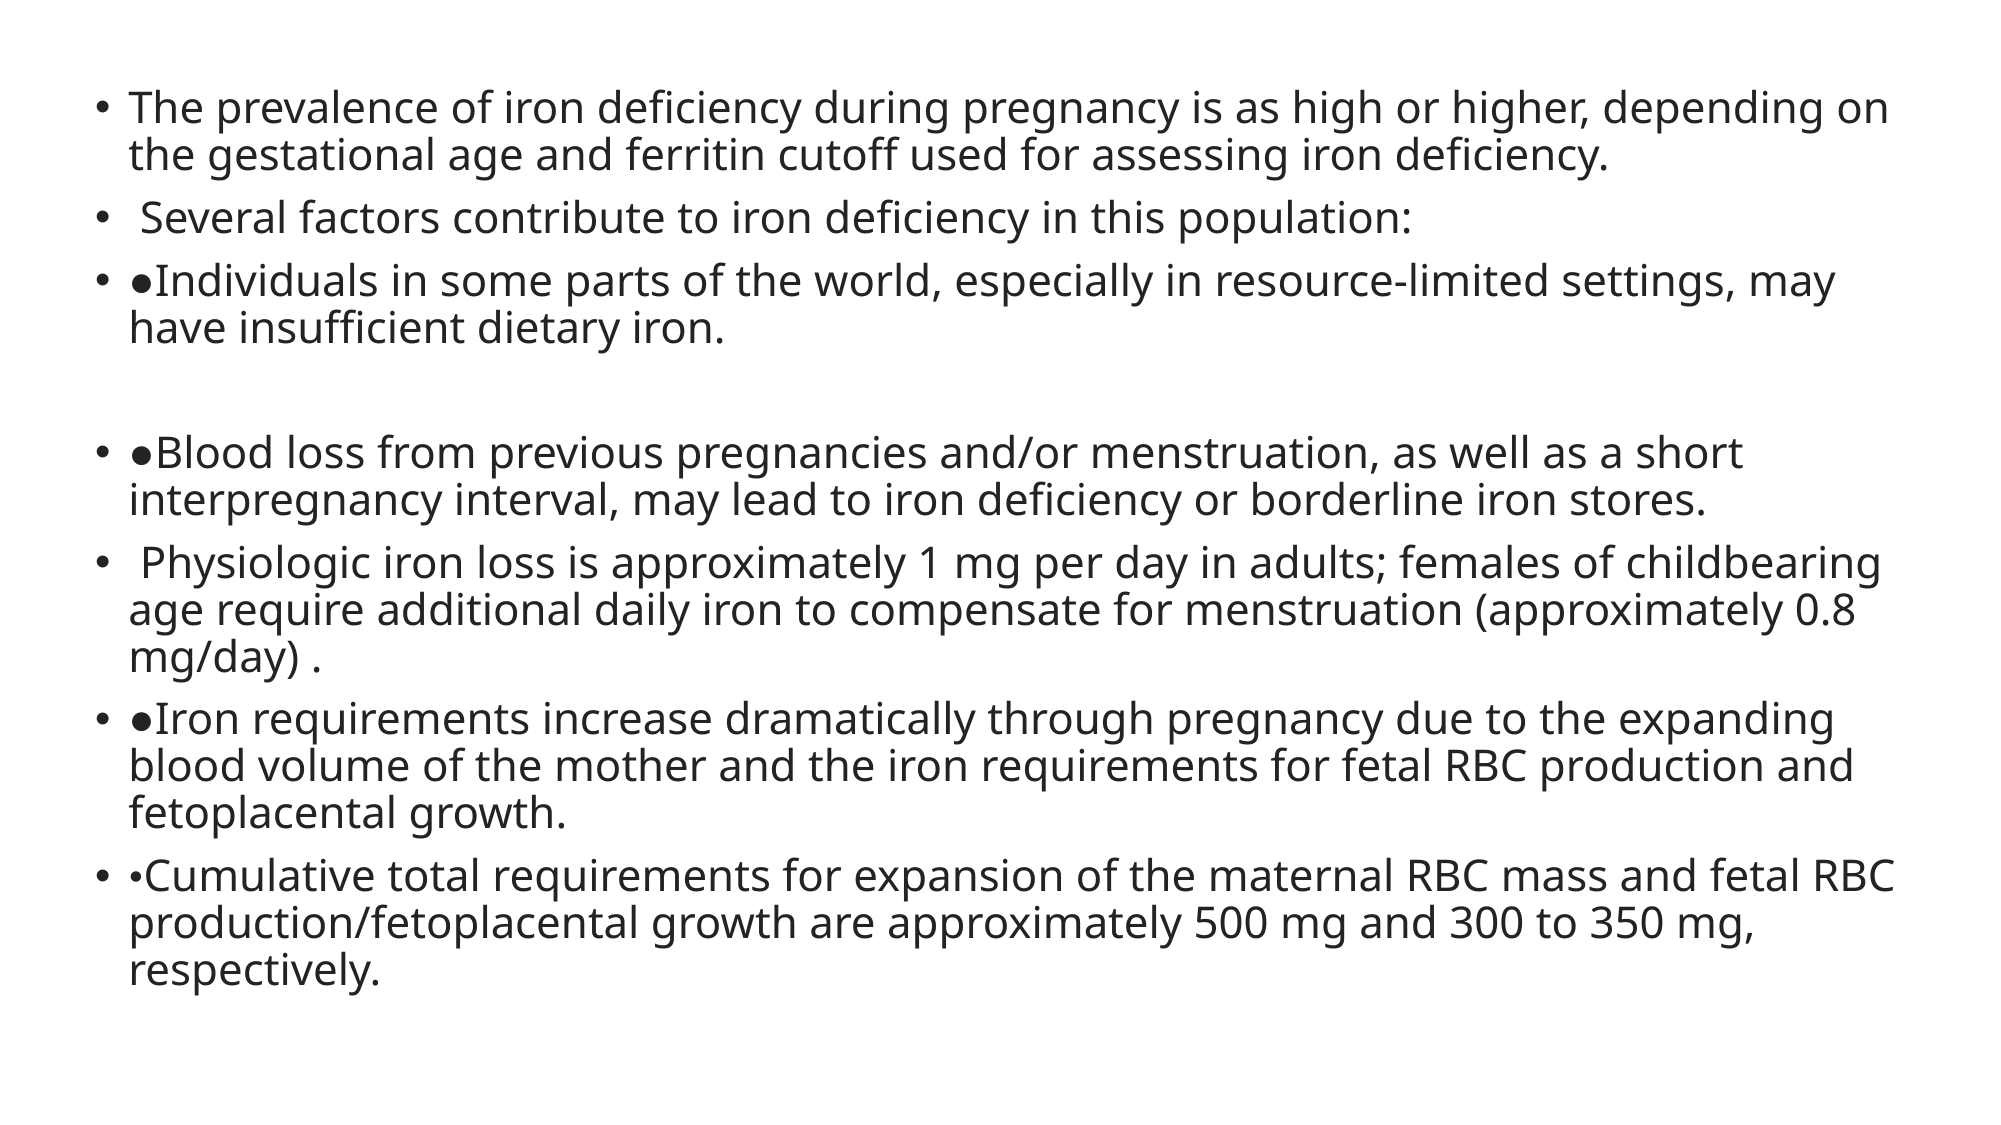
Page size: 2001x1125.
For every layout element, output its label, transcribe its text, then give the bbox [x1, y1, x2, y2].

list The prevalence of iron deficiency during pregnancy is as high or higher, depending on the gestational age and ferritin cutoff used for assessing iron deficiency. Several factors contribute to iron deficiency in this population: ●Individuals in some parts of the world, especially in resource-limited settings, may have insufficient dietary iron. ●Blood loss from previous pregnancies and/or menstruation, as well as a short interpregnancy interval, may lead to iron deficiency or borderline iron stores. Physiologic iron loss is approximately 1 mg per day in adults; females of childbearing age require additional daily iron to compensate for menstruation (approximately 0.8 mg/day) . ●Iron requirements increase dramatically through pregnancy due to the expanding blood volume of the mother and the iron requirements for fetal RBC production and fetoplacental growth. •Cumulative total requirements for expansion of the maternal RBC mass and fetal RBC production/fetoplacental growth are approximately 500 mg and 300 to 350 mg, respectively. [80, 78, 1924, 1014]
